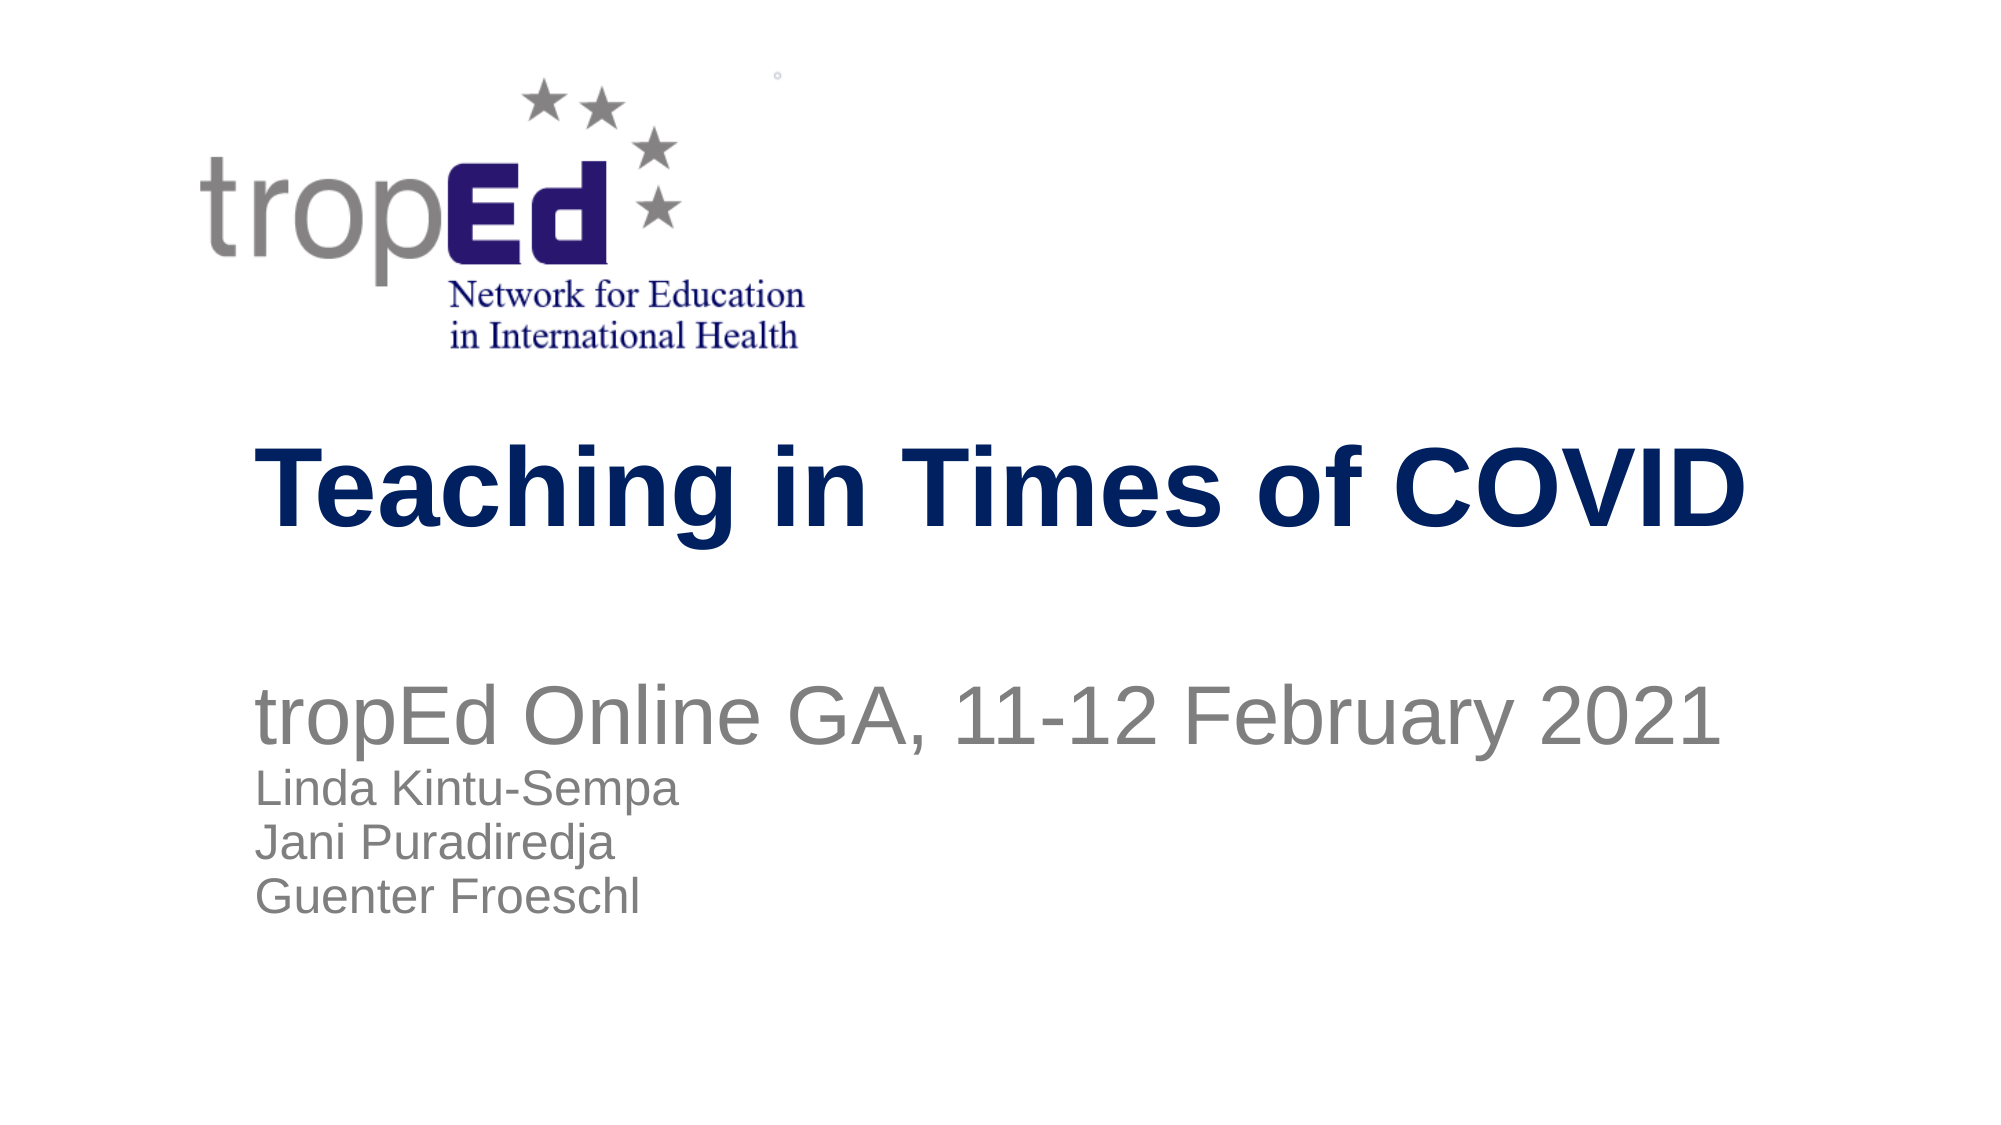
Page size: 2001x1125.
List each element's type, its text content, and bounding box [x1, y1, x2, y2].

picture [155, 47, 839, 417]
title Teaching in Times of COVID tropEd Online GA, 11-12 February 2021 Linda Kintu-Sempa Jani Puradiredja Guenter Froeschl [181, 366, 1824, 932]
